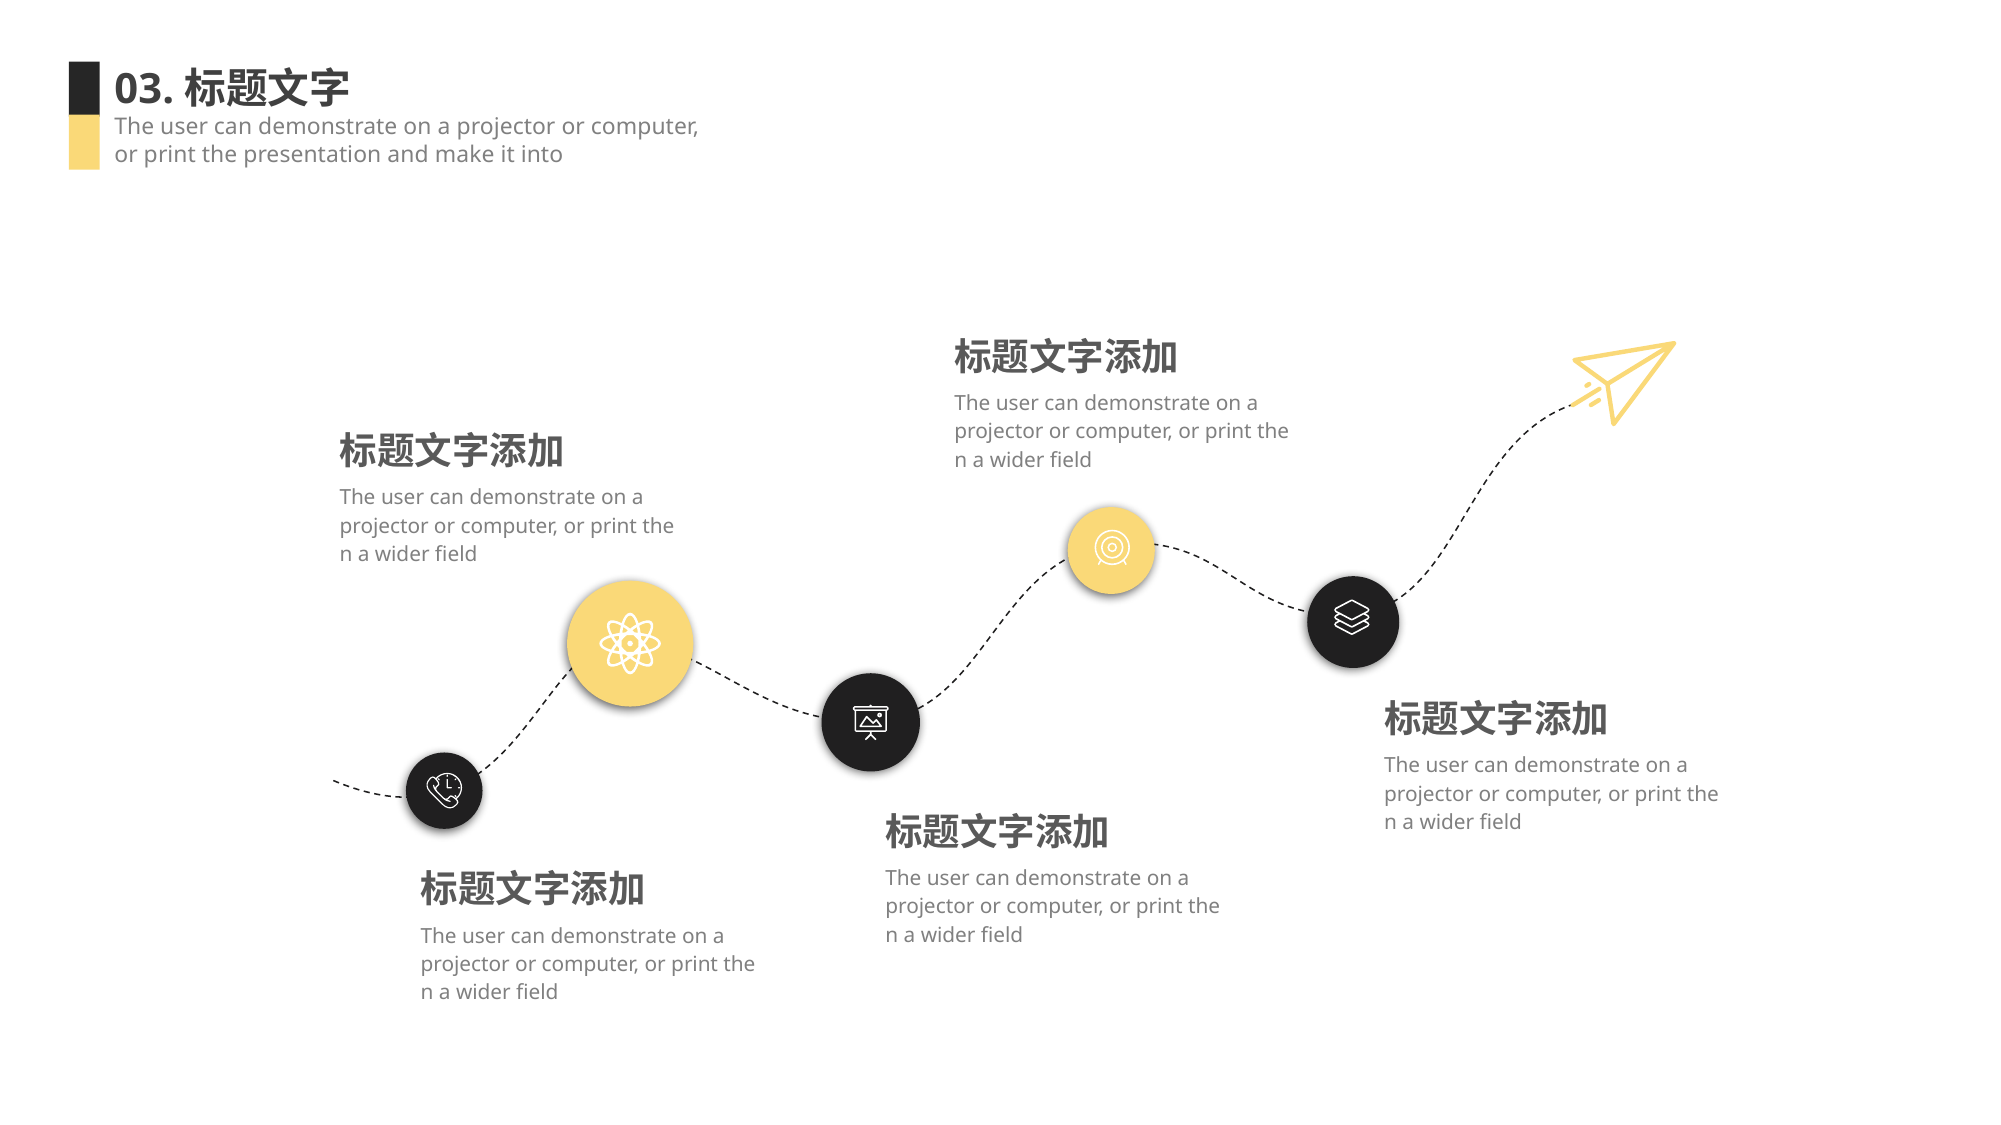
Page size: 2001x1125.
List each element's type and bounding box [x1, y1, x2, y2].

text_box [68, 54, 742, 176]
text_box [324, 410, 693, 575]
text_box [405, 849, 774, 1013]
text_box [1369, 678, 1738, 843]
text_box [870, 791, 1239, 956]
text_box [333, 328, 1667, 859]
text_box [939, 316, 1308, 481]
